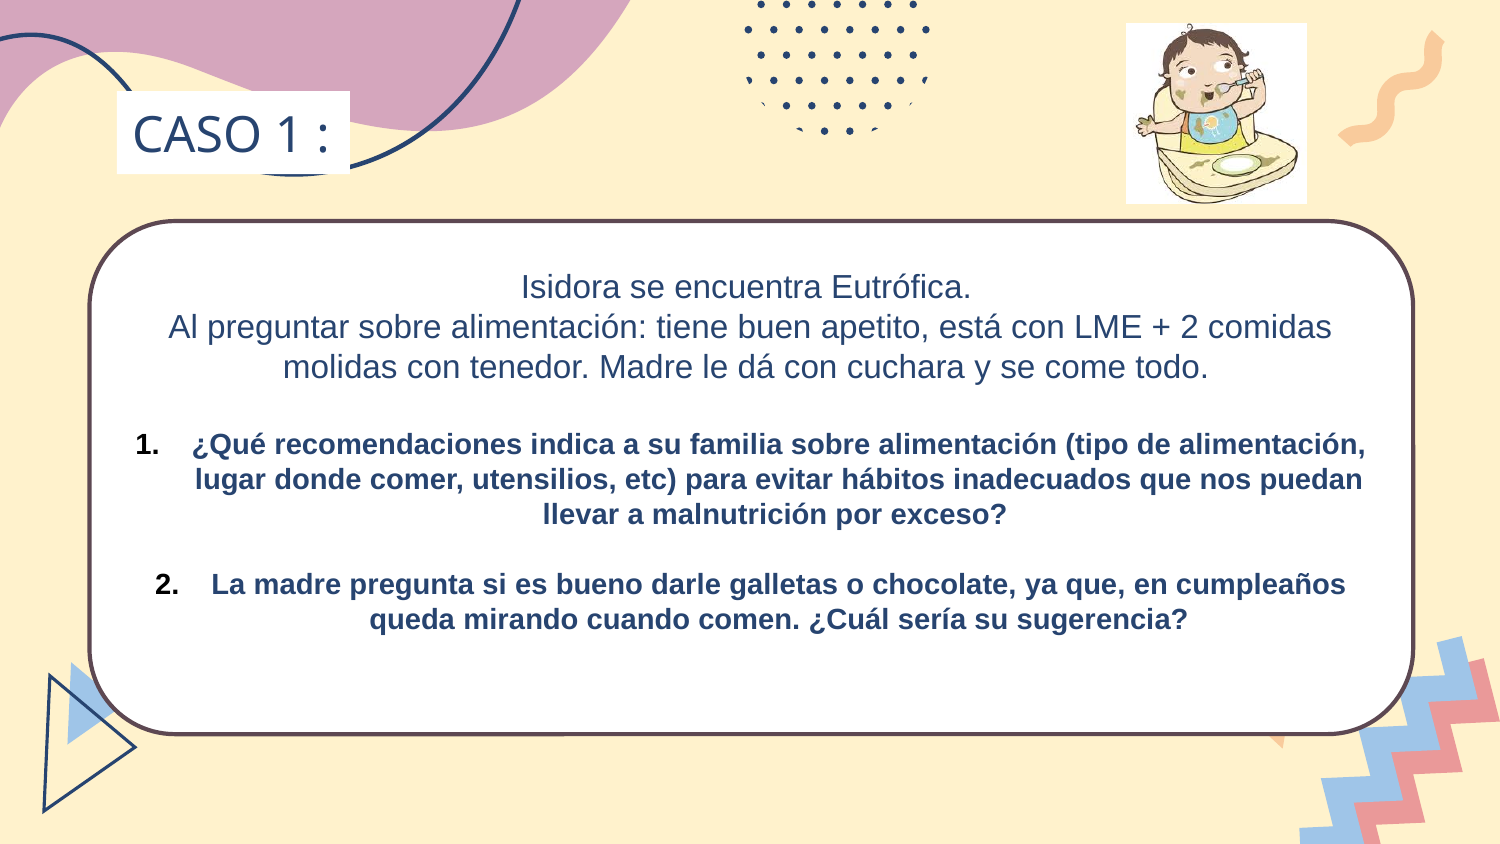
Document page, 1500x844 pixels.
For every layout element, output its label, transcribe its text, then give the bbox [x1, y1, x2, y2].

text_box Isidora se encuentra Eutrófica. Al preguntar sobre alimentación: tiene buen apetito, está con LME + 2 comidas molidas con tenedor. Madre le dá con cuchara y se come todo. ¿Qué recomendaciones indica a su familia sobre alimentación (tipo de alimentación, lugar donde comer, utensilios, etc) para evitar hábitos inadecuados que nos puedan llevar a malnutrición por exceso? La madre pregunta si es bueno darle galletas o chocolate, ya que, en cumpleaños queda mirando cuando comen. ¿Cuál sería su sugerencia? [87, 218, 1416, 737]
picture [1126, 23, 1307, 204]
text_box CASO 1 : [116, 91, 350, 175]
